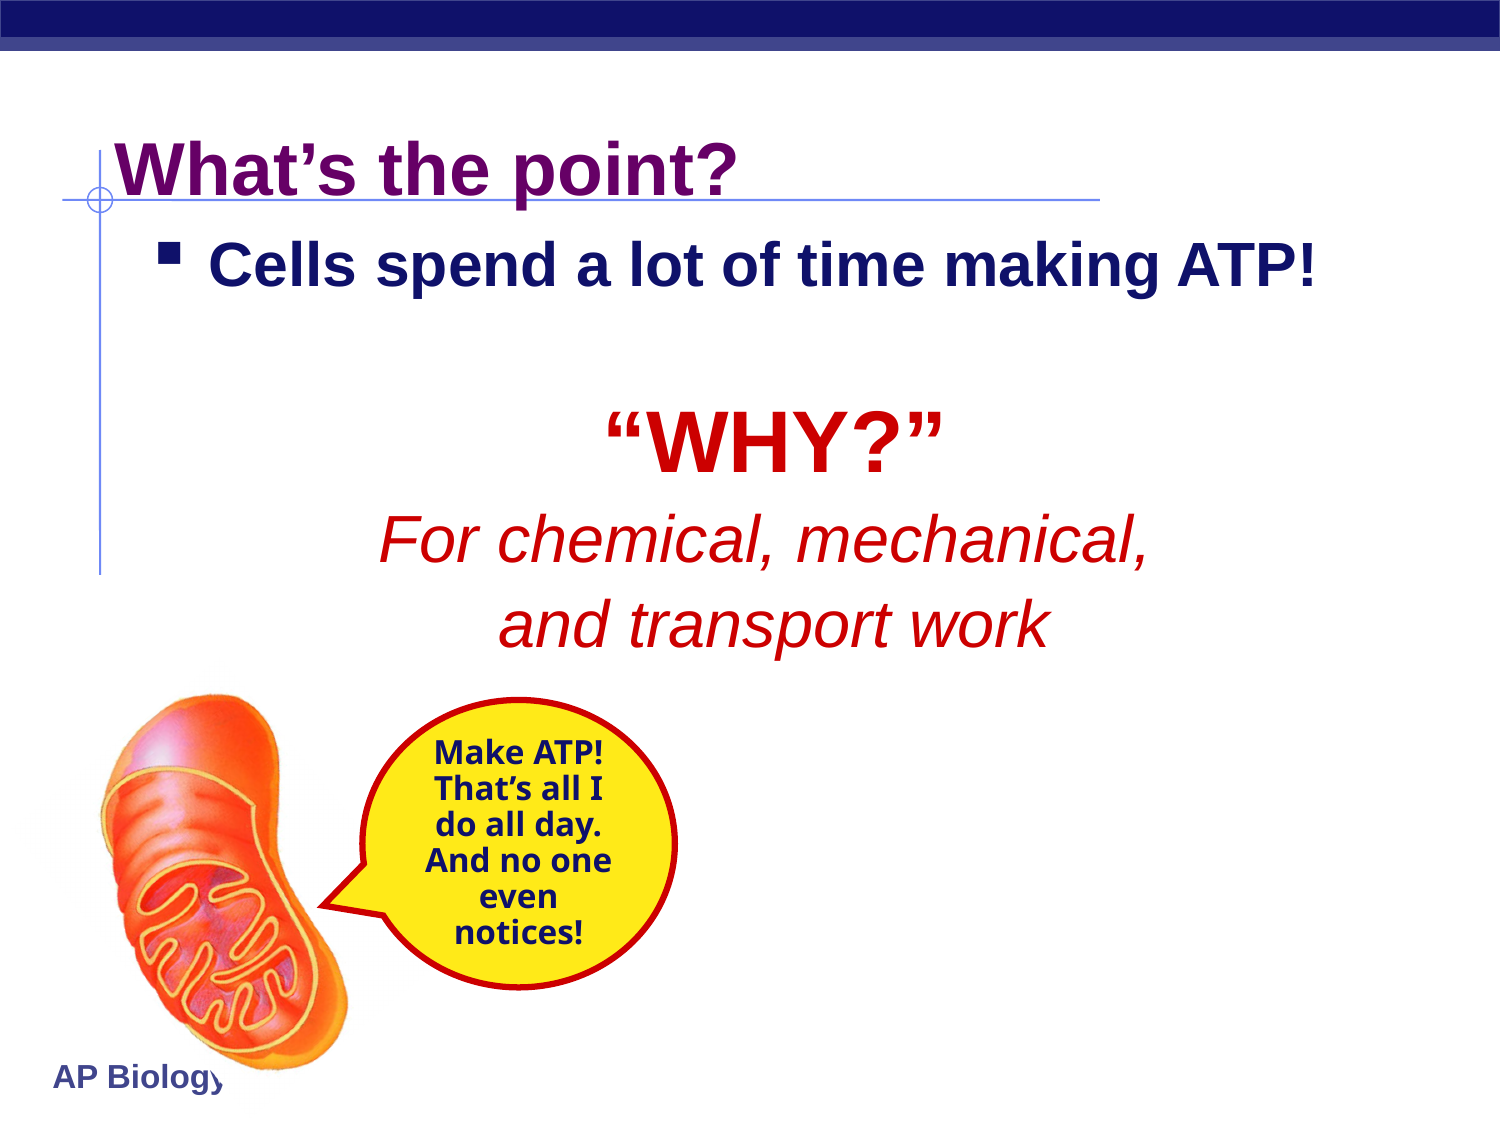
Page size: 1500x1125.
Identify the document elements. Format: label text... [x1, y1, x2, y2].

picture [13, 658, 434, 1117]
list Cells spend a lot of time making ATP! “WHY?” For chemical, mechanical, and transport work [137, 224, 1413, 675]
title What’s the point? [99, 112, 1375, 238]
text_box Make ATP! That’s all I do all day. And no one even notices! [374, 699, 675, 988]
